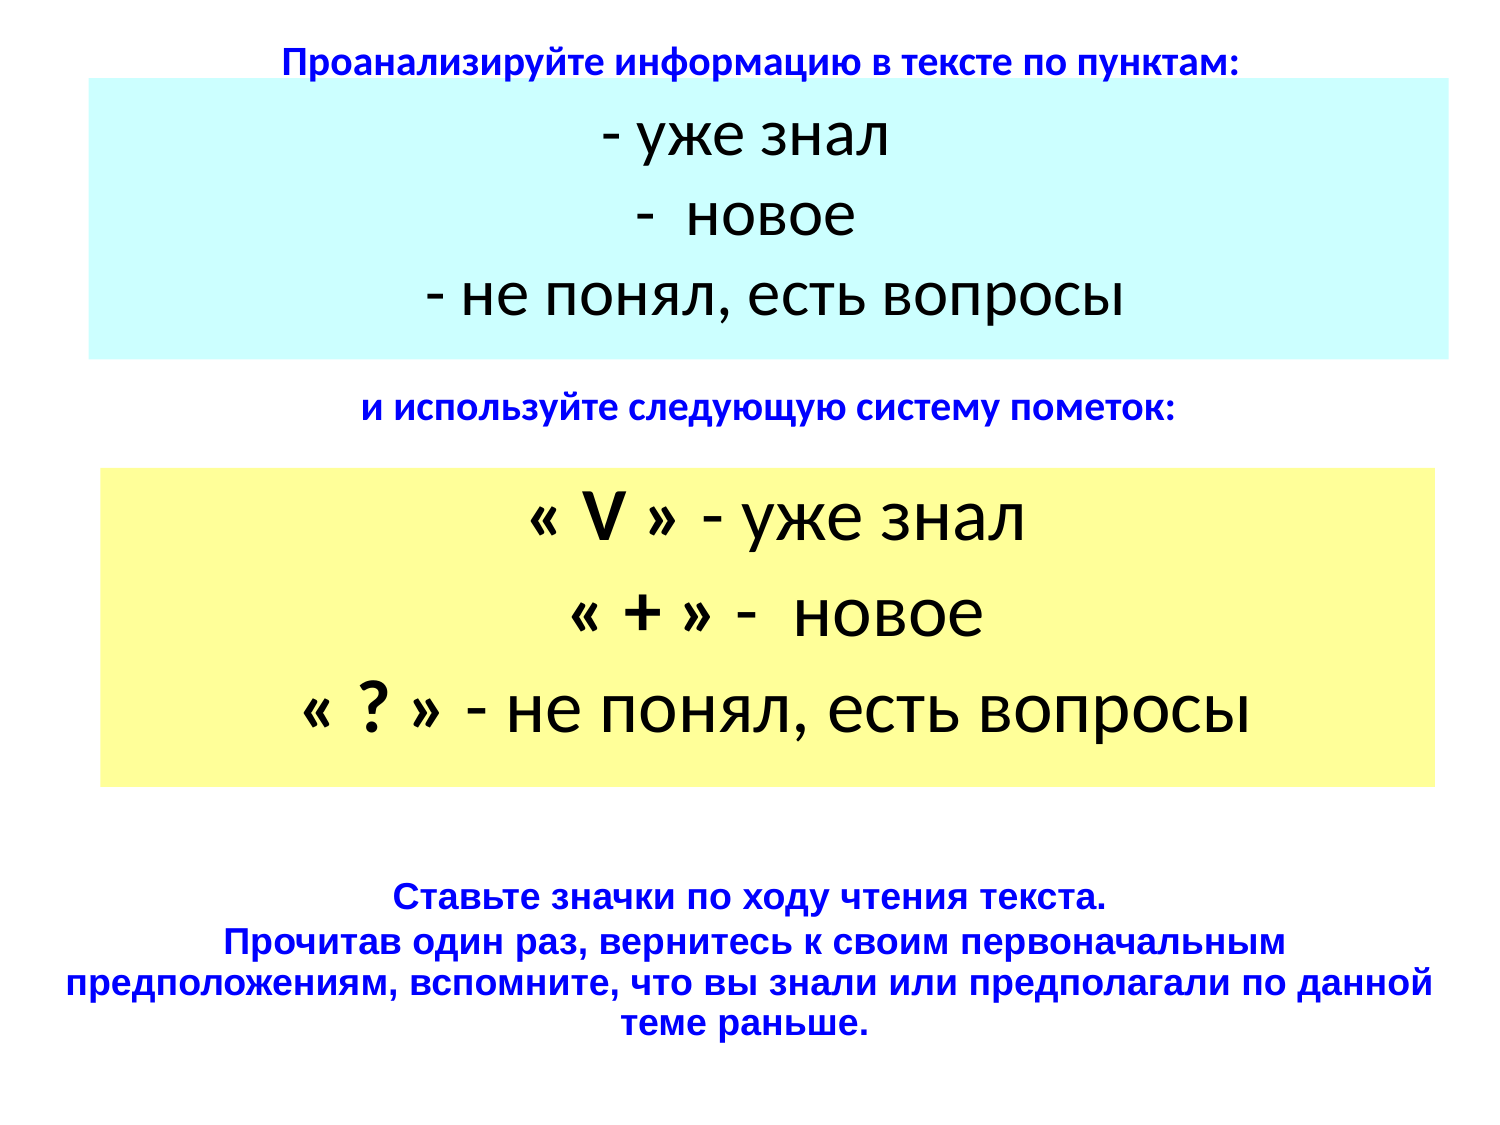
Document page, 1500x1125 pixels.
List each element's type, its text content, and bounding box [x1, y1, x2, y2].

title Проанализируйте информацию в тексте по пунктам: - уже знал - новое - не понял, есть вопросы и используйте следующую систему пометок: [88, 77, 1449, 360]
text_box Ставьте значки по ходу чтения текста. Прочитав один раз, вернитесь к своим первоначальным предположениям, вспомните, что вы знали или предполагали по данной теме раньше. [29, 869, 1471, 1052]
list « V » - уже знал « + » - новое « ? » - не понял, есть вопросы [100, 467, 1436, 788]
